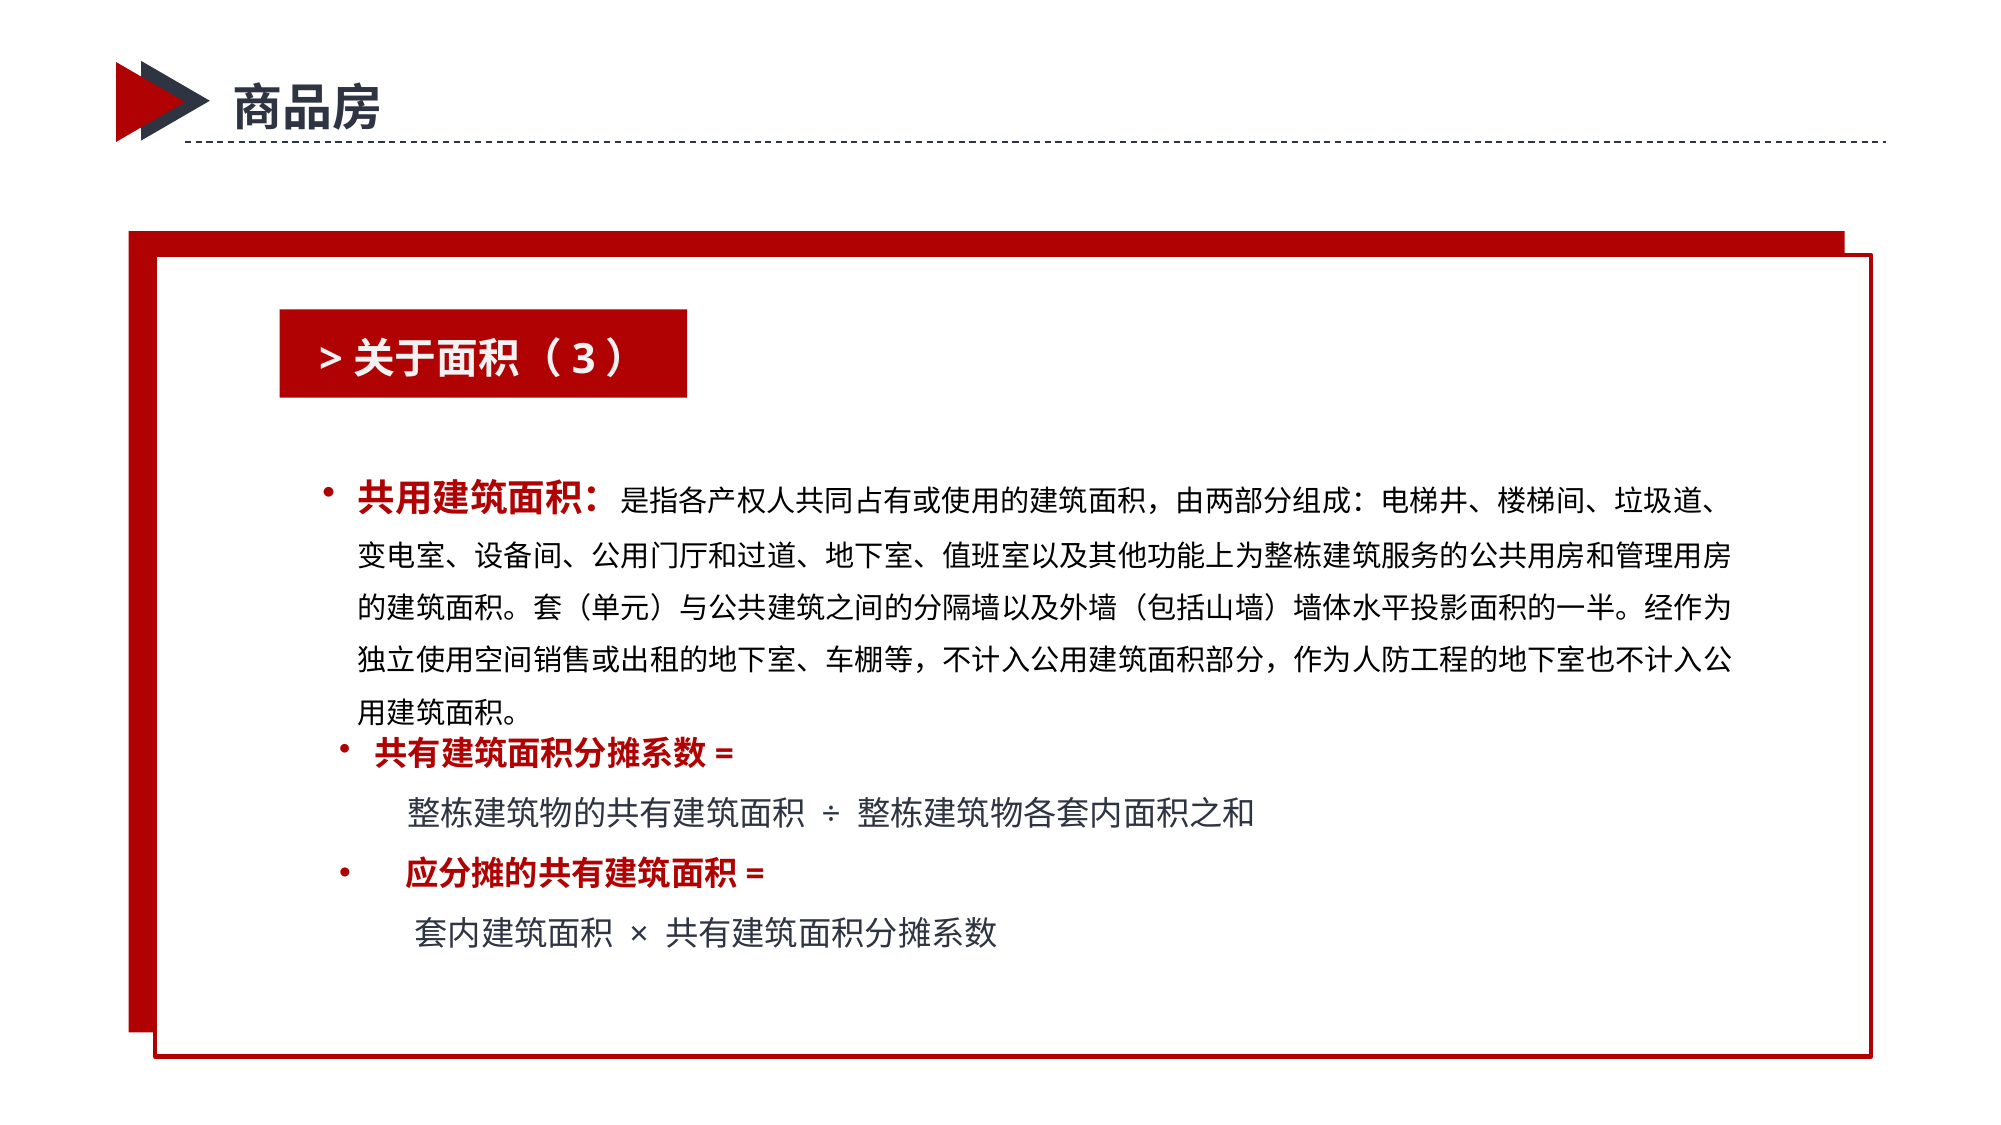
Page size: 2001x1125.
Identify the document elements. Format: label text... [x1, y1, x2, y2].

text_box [128, 230, 1872, 1057]
text_box 商品房 [199, 68, 415, 157]
